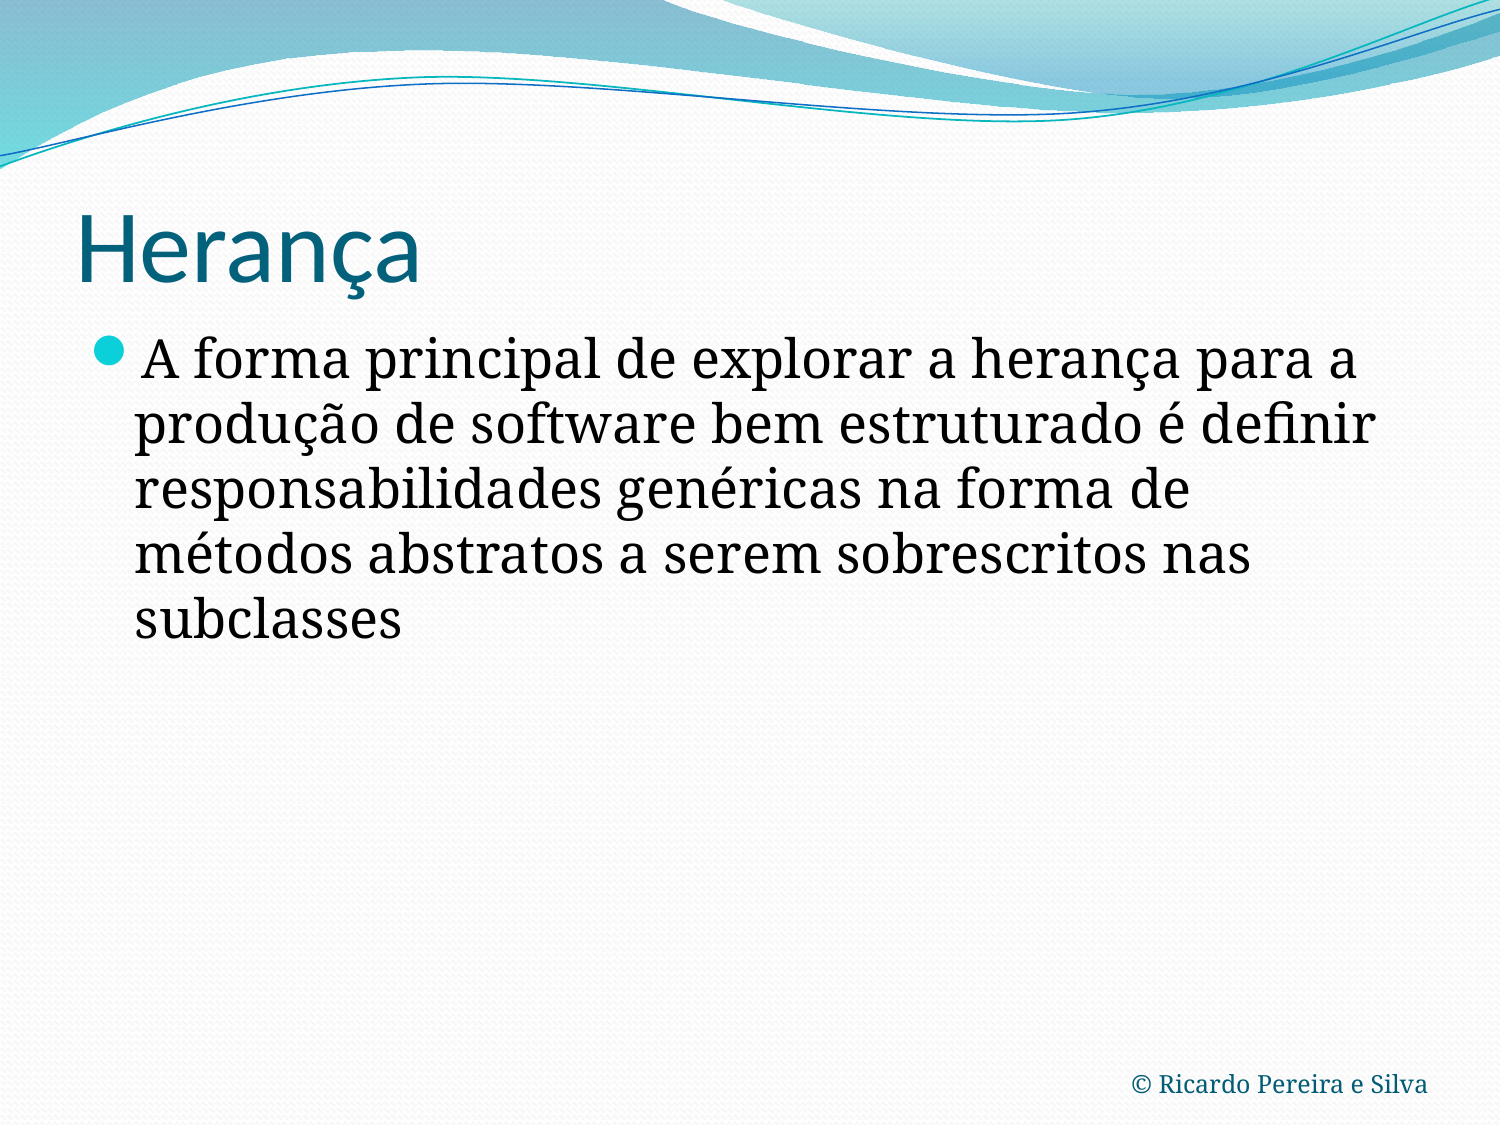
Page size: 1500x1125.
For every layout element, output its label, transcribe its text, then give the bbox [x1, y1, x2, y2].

list A forma principal de explorar a herança para a produção de software bem estruturado é definir responsabilidades genéricas na forma de métodos abstratos a serem sobrescritos nas subclasses [75, 317, 1425, 1038]
footer © Ricardo Pereira e Silva [1101, 1042, 1429, 1103]
title Herança [75, 115, 1425, 303]
